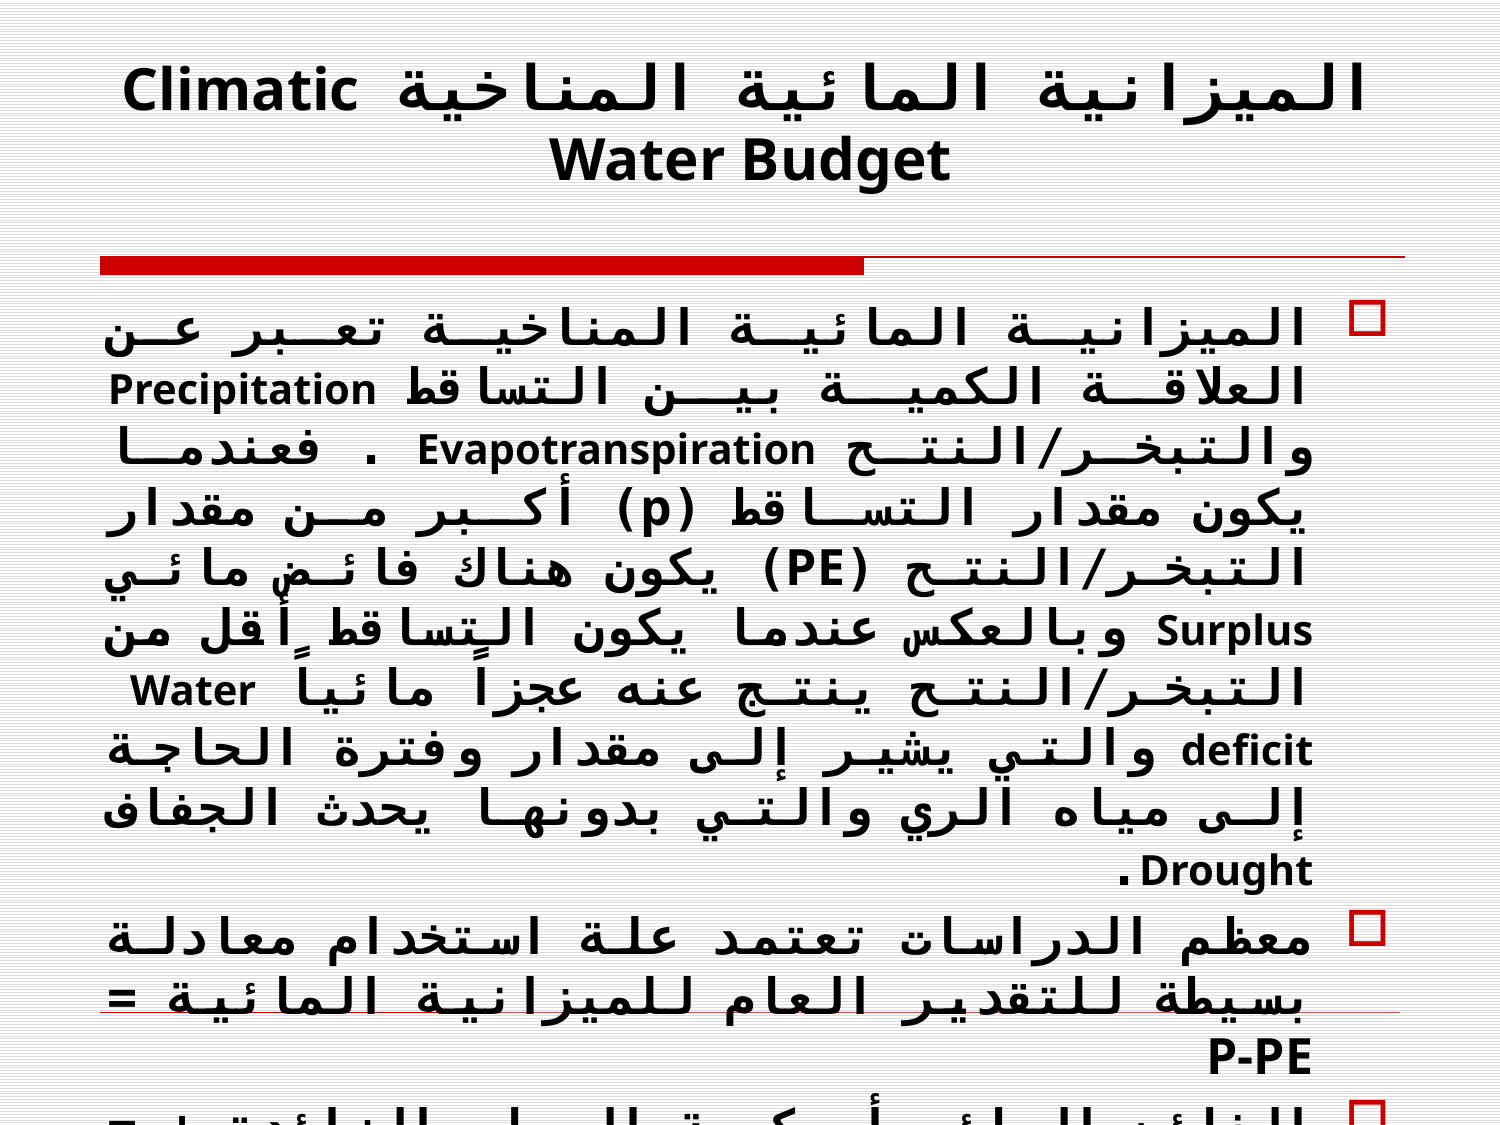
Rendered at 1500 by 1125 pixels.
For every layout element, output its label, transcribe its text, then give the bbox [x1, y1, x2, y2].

list الميزانية المائية المناخية تعبر عن العلاقة الكمية بين التساقط Precipitation والتبخر/النتح Evapotranspiration . فعندما يكون مقدار التساقط (p) أكبر من مقدار التبخر/النتح (PE) يكون هناك فائض مائي Surplus وبالعكس عندما يكون التساقط أقل من التبخر/النتح ينتج عنه عجزاً مائياً Water deficit والتي يشير إلى مقدار وفترة الحاجة إلى مياه الري والتي بدونها يحدث الجفاف Drought. معظم الدراسات تعتمد علة استخدام معادلة بسيطة للتقدير العام للميزانية المائية = P-PE الفائض المائي أو كمية المياه الزائدة + = P-PE العجز المائي أو كمية المياه التي تحتاج إليها التربة للرطوبة - = P-PE [92, 287, 1406, 988]
title الميزانية المائية المناخية Climatic Water Budget [94, 50, 1407, 200]
